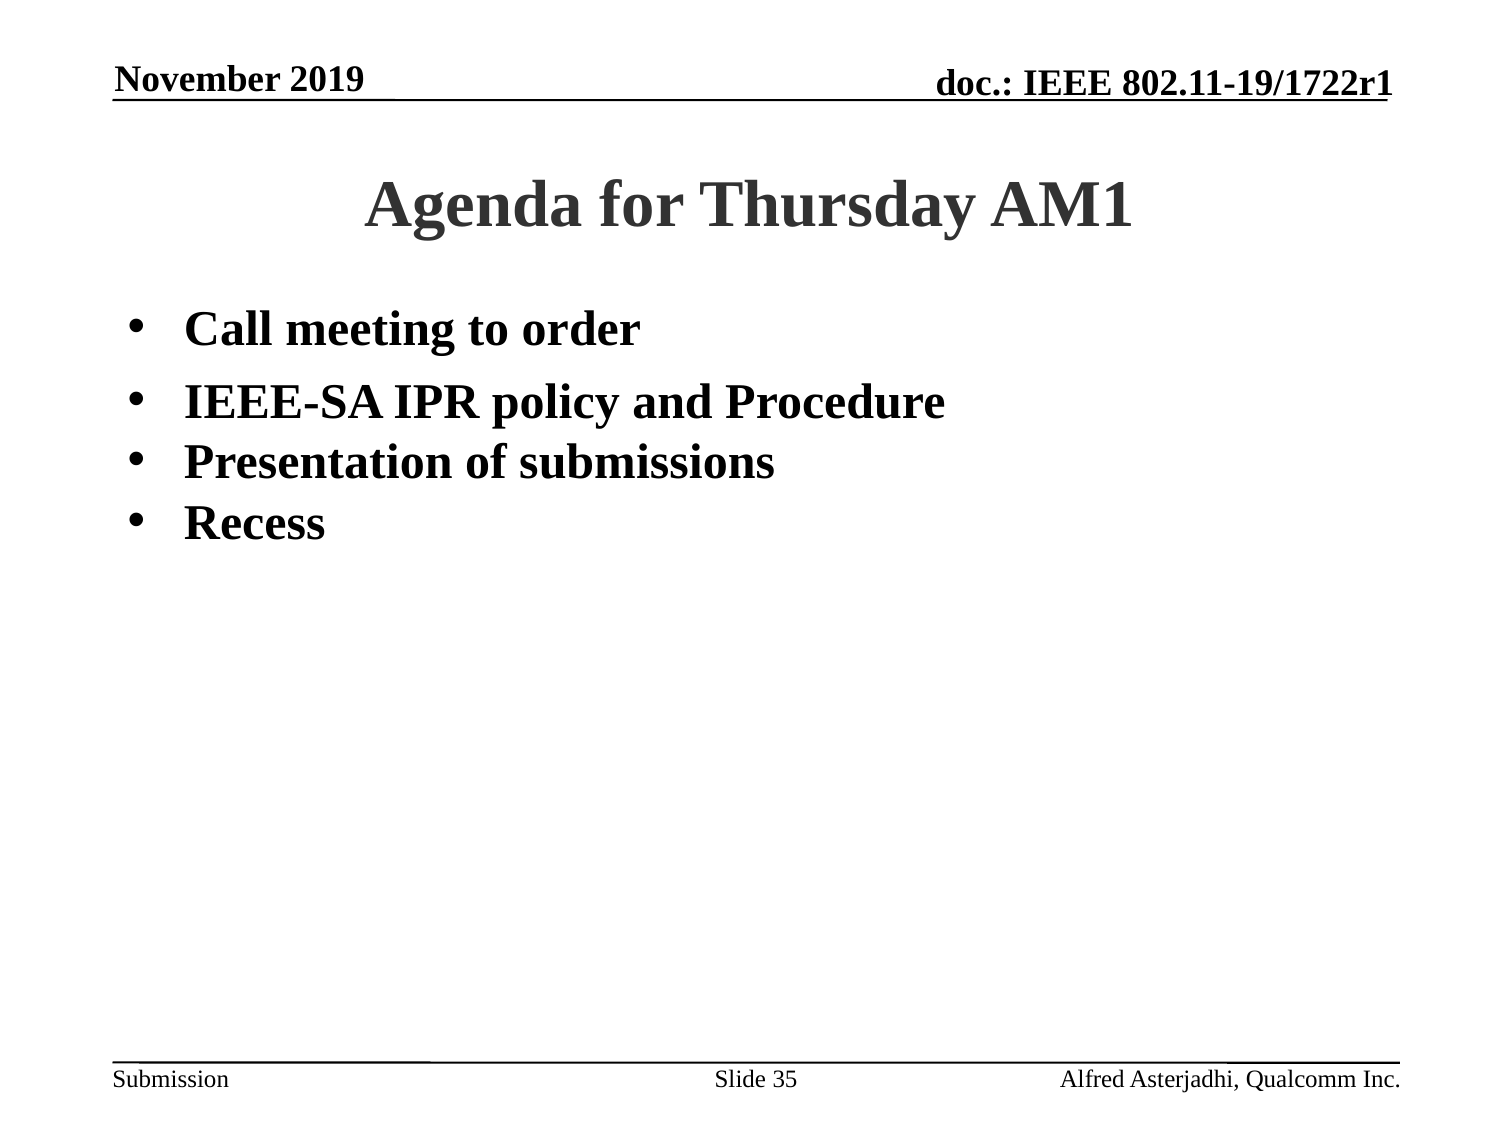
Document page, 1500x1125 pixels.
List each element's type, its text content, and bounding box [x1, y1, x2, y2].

slide_number Slide 35 [712, 1061, 800, 1123]
footer Alfred Asterjadhi, Qualcomm Inc. [878, 1061, 1402, 1093]
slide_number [114, 54, 423, 100]
list Call meeting to order IEEE-SA IPR policy and Procedure Presentation of submissions Recess [112, 299, 1388, 975]
title Agenda for Thursday AM1 [62, 112, 1438, 288]
